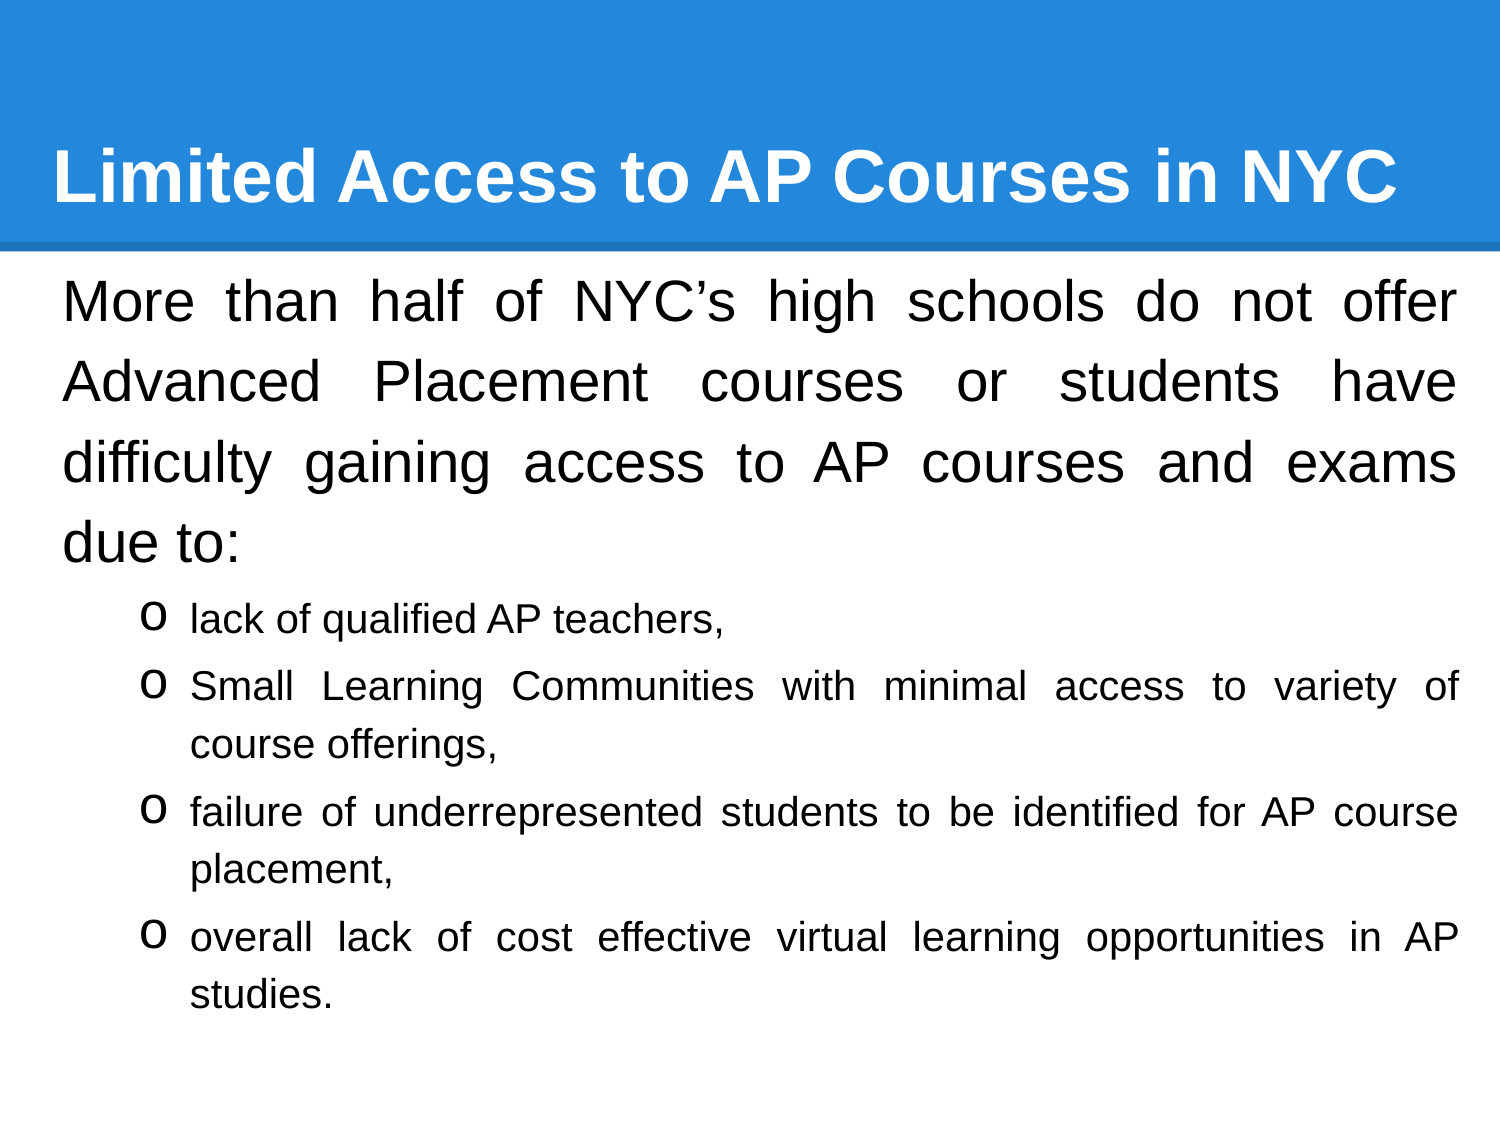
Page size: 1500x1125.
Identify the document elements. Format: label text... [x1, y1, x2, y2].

list More than half of NYC’s high schools do not offer Advanced Placement courses or students have difficulty gaining access to AP courses and exams due to: lack of qualified AP teachers, Small Learning Communities with minimal access to variety of course offerings, failure of underrepresented students to be identified for AP course placement, overall lack of cost effective virtual learning opportunities in AP studies. [24, 237, 1475, 1125]
title Limited Access to AP Courses in NYC [0, 45, 1500, 233]
